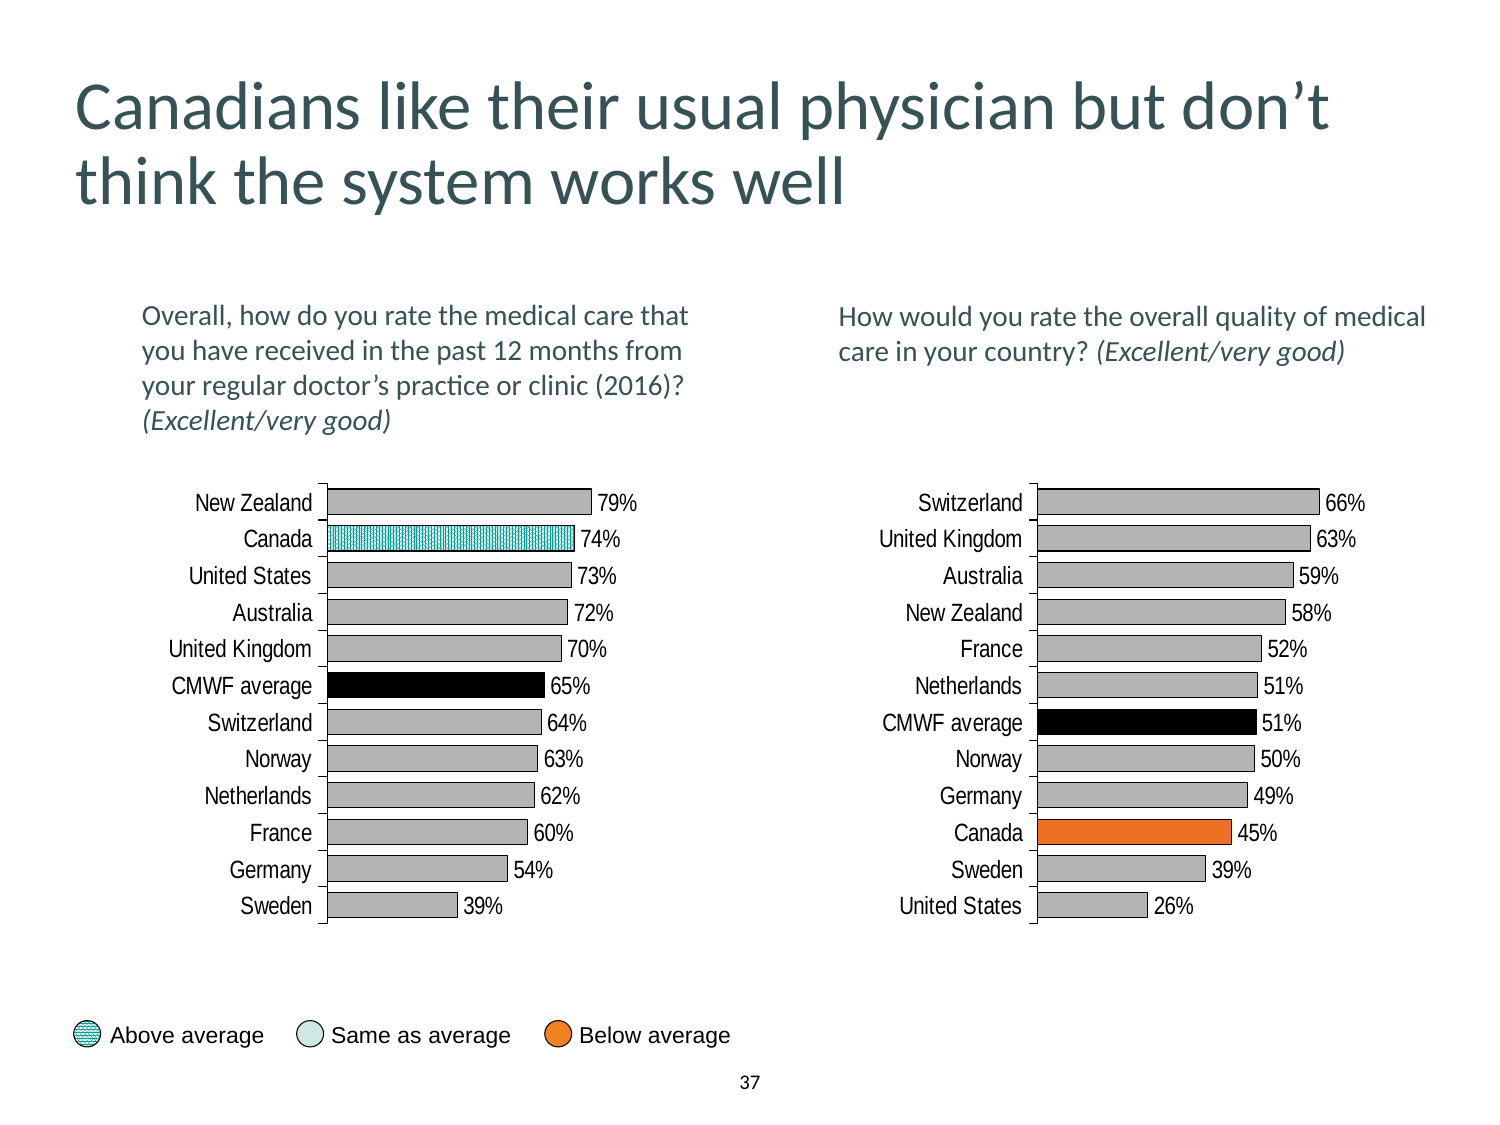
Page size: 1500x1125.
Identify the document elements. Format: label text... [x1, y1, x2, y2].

chart [823, 420, 1403, 943]
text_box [73, 1012, 784, 1057]
chart [113, 420, 693, 943]
text_box Overall, how do you rate the medical care that you have received in the past 12 months from your regular doctor’s practice or clinic (2016)? (Excellent/very good) [124, 278, 715, 455]
title Canadians like their usual physician but don’t think the system works well [60, 60, 1411, 304]
text_box How would you rate the overall quality of medical care in your country? (Excellent/very good) [820, 279, 1447, 385]
